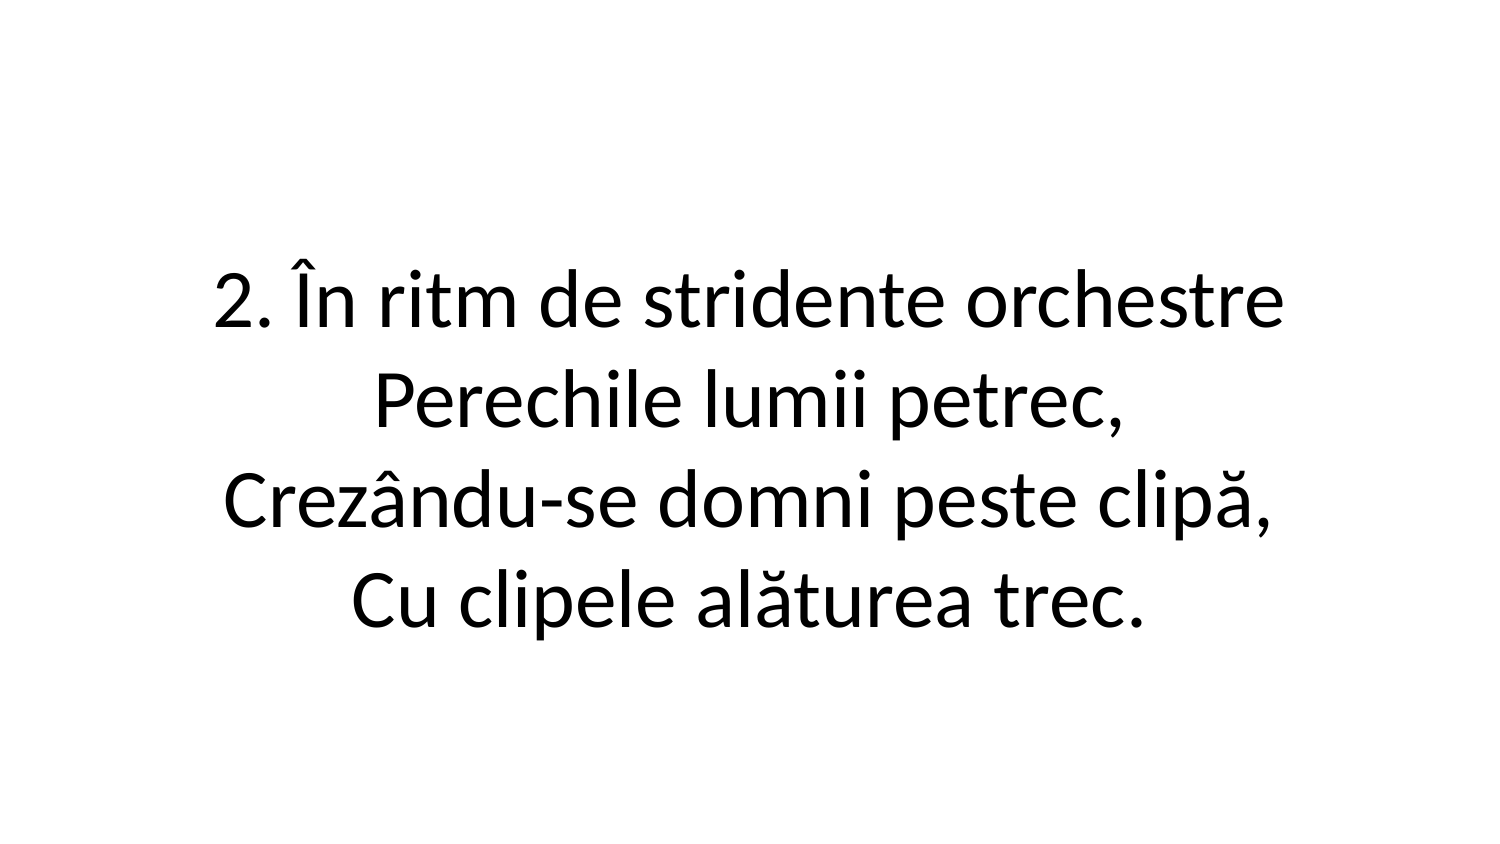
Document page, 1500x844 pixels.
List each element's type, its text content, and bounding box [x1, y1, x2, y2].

text_box 2. În ritm de stridente orchestre Perechile lumii petrec, Crezându-se domni peste clipă, Cu clipele alăturea trec. [197, 192, 1303, 652]
